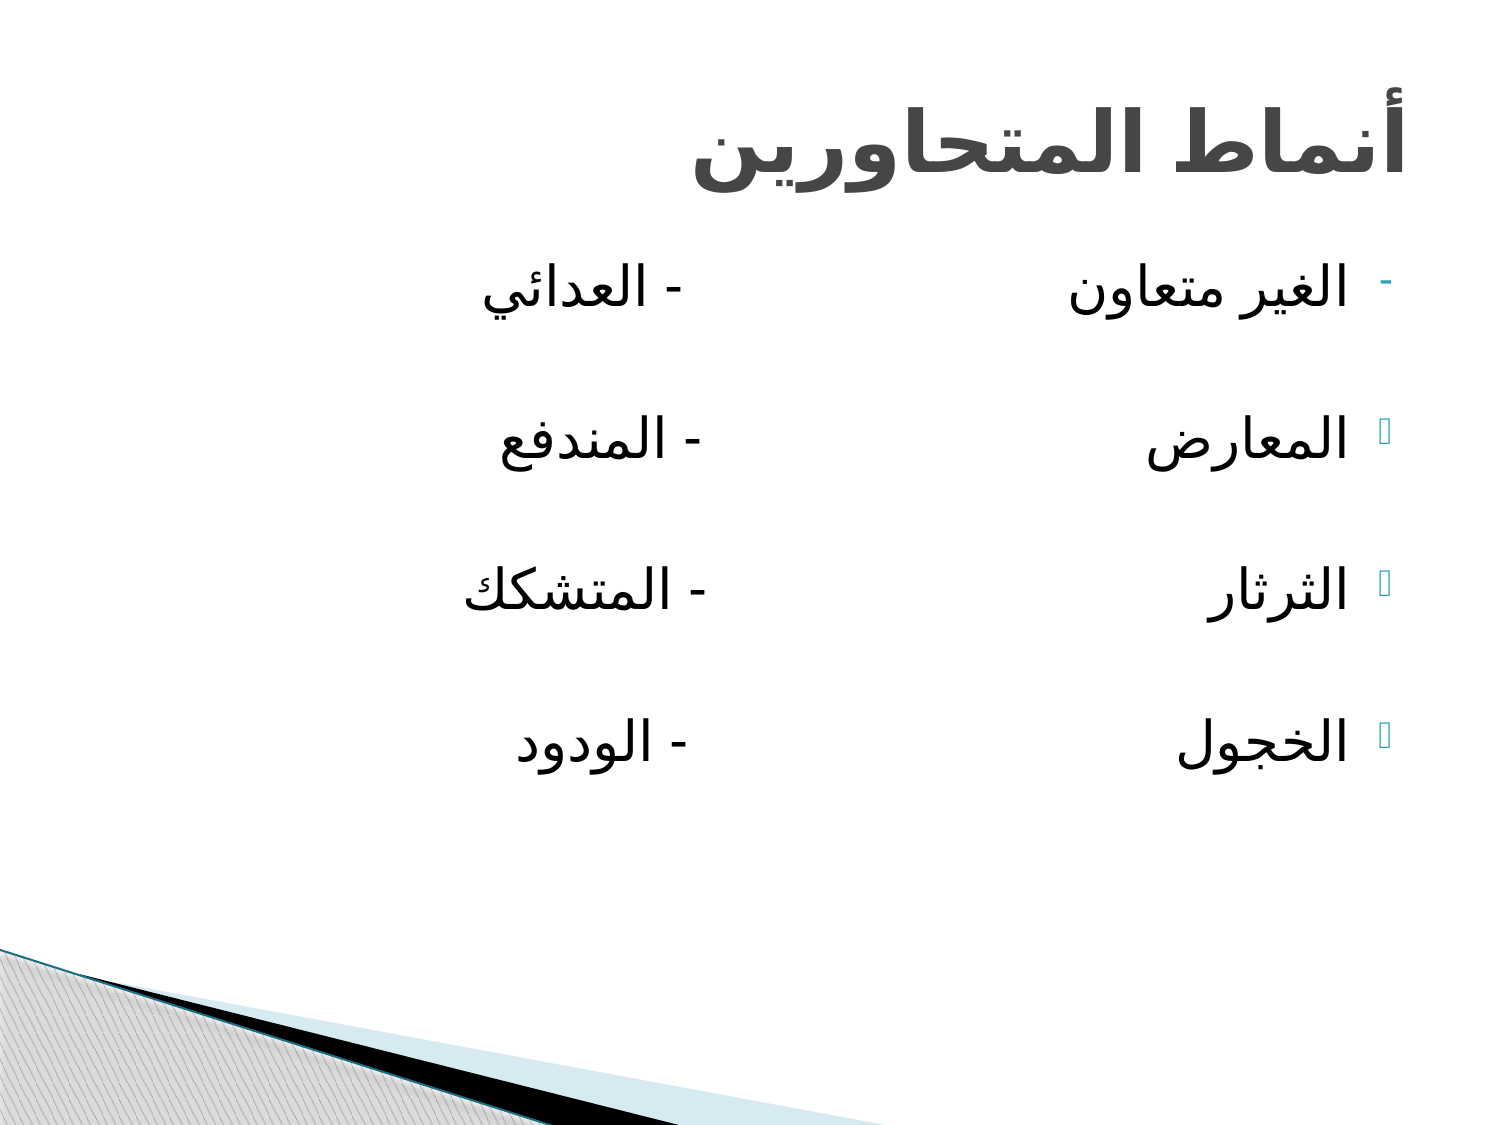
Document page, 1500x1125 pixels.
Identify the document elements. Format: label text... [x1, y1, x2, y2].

title أنماط المتحاورين [75, 45, 1425, 233]
list الغير متعاون - العدائي المعارض - المندفع الثرثار - المتشكك الخجول - الودود [75, 243, 1425, 986]
